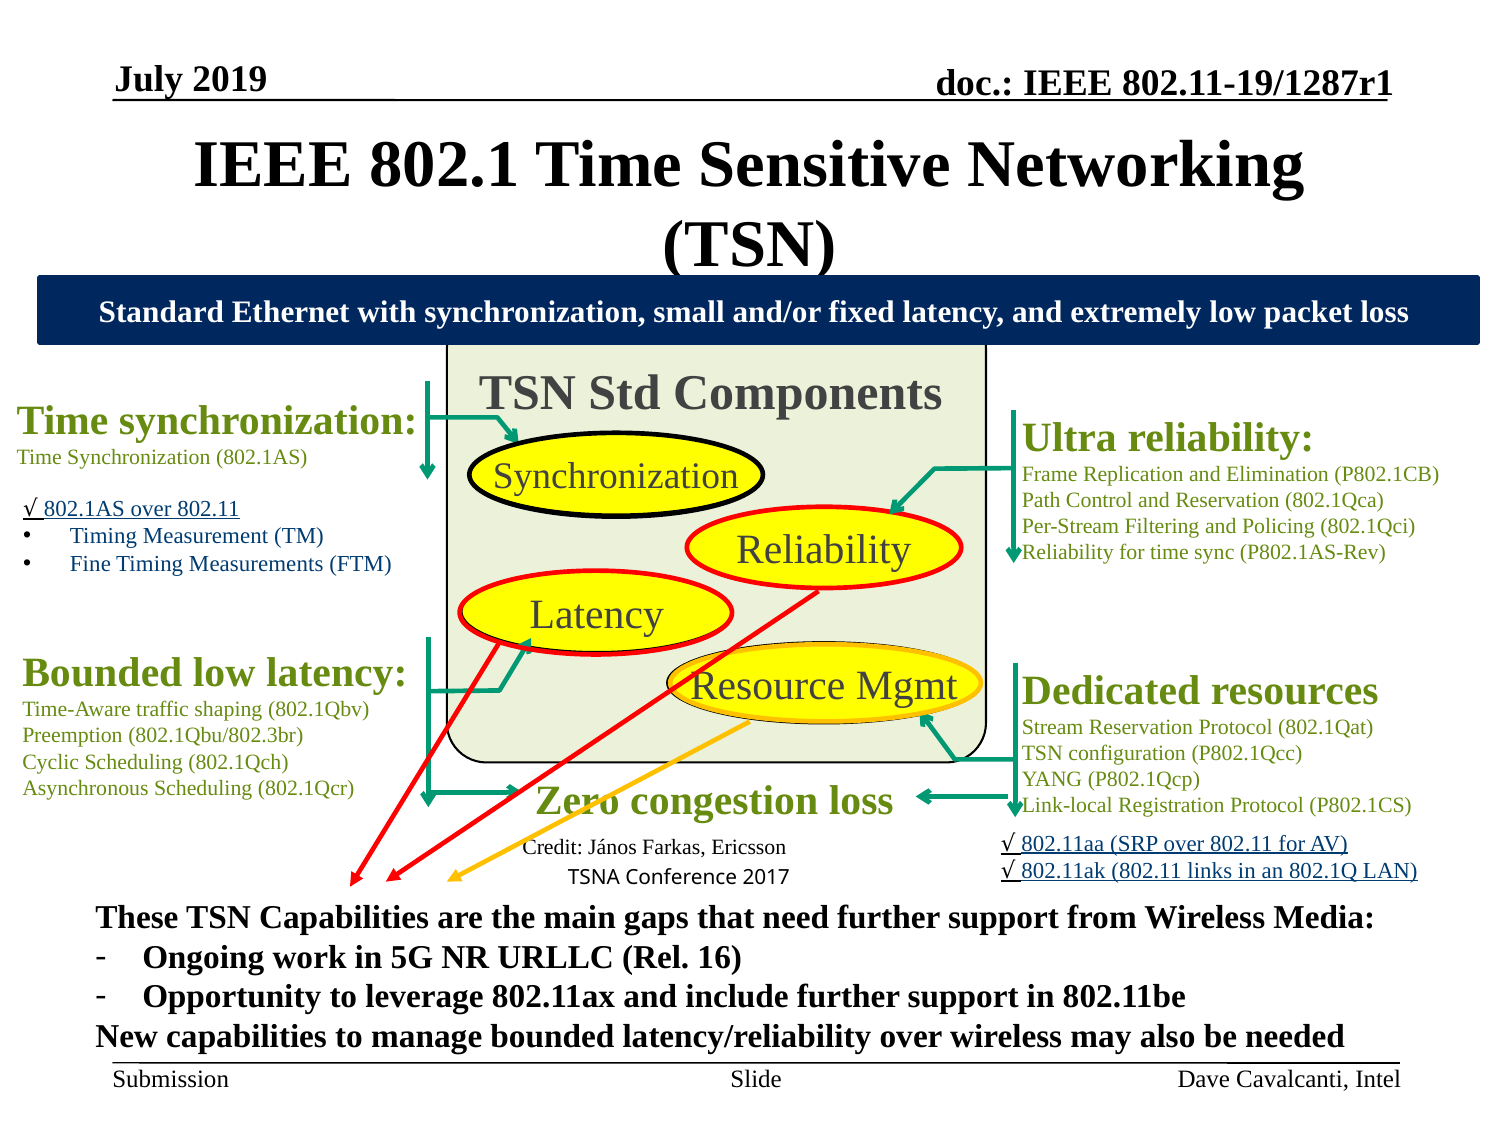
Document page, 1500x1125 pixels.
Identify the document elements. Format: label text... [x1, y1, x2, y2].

text_box [469, 432, 763, 517]
text_box Standard Ethernet with synchronization, small and/or fixed latency, and extremely low packet loss [39, 277, 1478, 343]
text_box Bounded low latency: Time-Aware traffic shaping (802.1Qbv) Preemption (802.1Qbu/802.3br) Cyclic Scheduling (802.1Qch) Asynchronous Scheduling (802.1Qcr) [13, 637, 380, 807]
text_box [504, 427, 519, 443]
text_box Reliability [686, 506, 962, 589]
footer Dave Cavalcanti, Intel [878, 1061, 1402, 1093]
text_box [823, 644, 981, 722]
text_box Dedicated resources Stream Reservation Protocol (802.1Qat) TSN configuration (P802.1Qcc) YANG (P802.1Qcp) Link-local Registration Protocol (P802.1CS) [919, 662, 1485, 818]
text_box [823, 765, 911, 832]
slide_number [114, 54, 423, 100]
text_box [446, 343, 986, 759]
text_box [349, 641, 382, 887]
text_box TSN Std Components [464, 351, 958, 427]
text_box √ 802.11aa (SRP over 802.11 for AV) √ 802.11ak (802.11 links in an 802.1Q LAN) [985, 820, 1500, 891]
text_box [483, 570, 709, 589]
title IEEE 802.1 Time Sensitive Networking (TSN) [112, 112, 1388, 277]
text_box Ultra reliability: Frame Replication and Elimination (P802.1CB) Path Control and Reservation (802.1Qca) Per-Stream Filtering and Policing (802.1Qci) Reliability for time sync (P802.1AS-Rev) [889, 410, 1484, 564]
slide_number Slide 10 [712, 1062, 800, 1123]
text_box [823, 716, 960, 763]
text_box √ 802.1AS over 802.11 Timing Measurement (TM) Fine Timing Measurements (FTM) [8, 486, 439, 584]
text_box Time synchronization: Time Synchronization (802.1AS) [8, 381, 464, 480]
text_box These TSN Capabilities are the main gaps that need further support from Wireless Media: Ongoing work in 5G NR URLLC (Rel. 16) Opportunity to leverage 802.11ax and include further support in 802.11be New capabilities to manage bounded latency/reliability over wireless may also be needed [80, 887, 1446, 1062]
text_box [446, 721, 751, 882]
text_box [385, 590, 819, 882]
